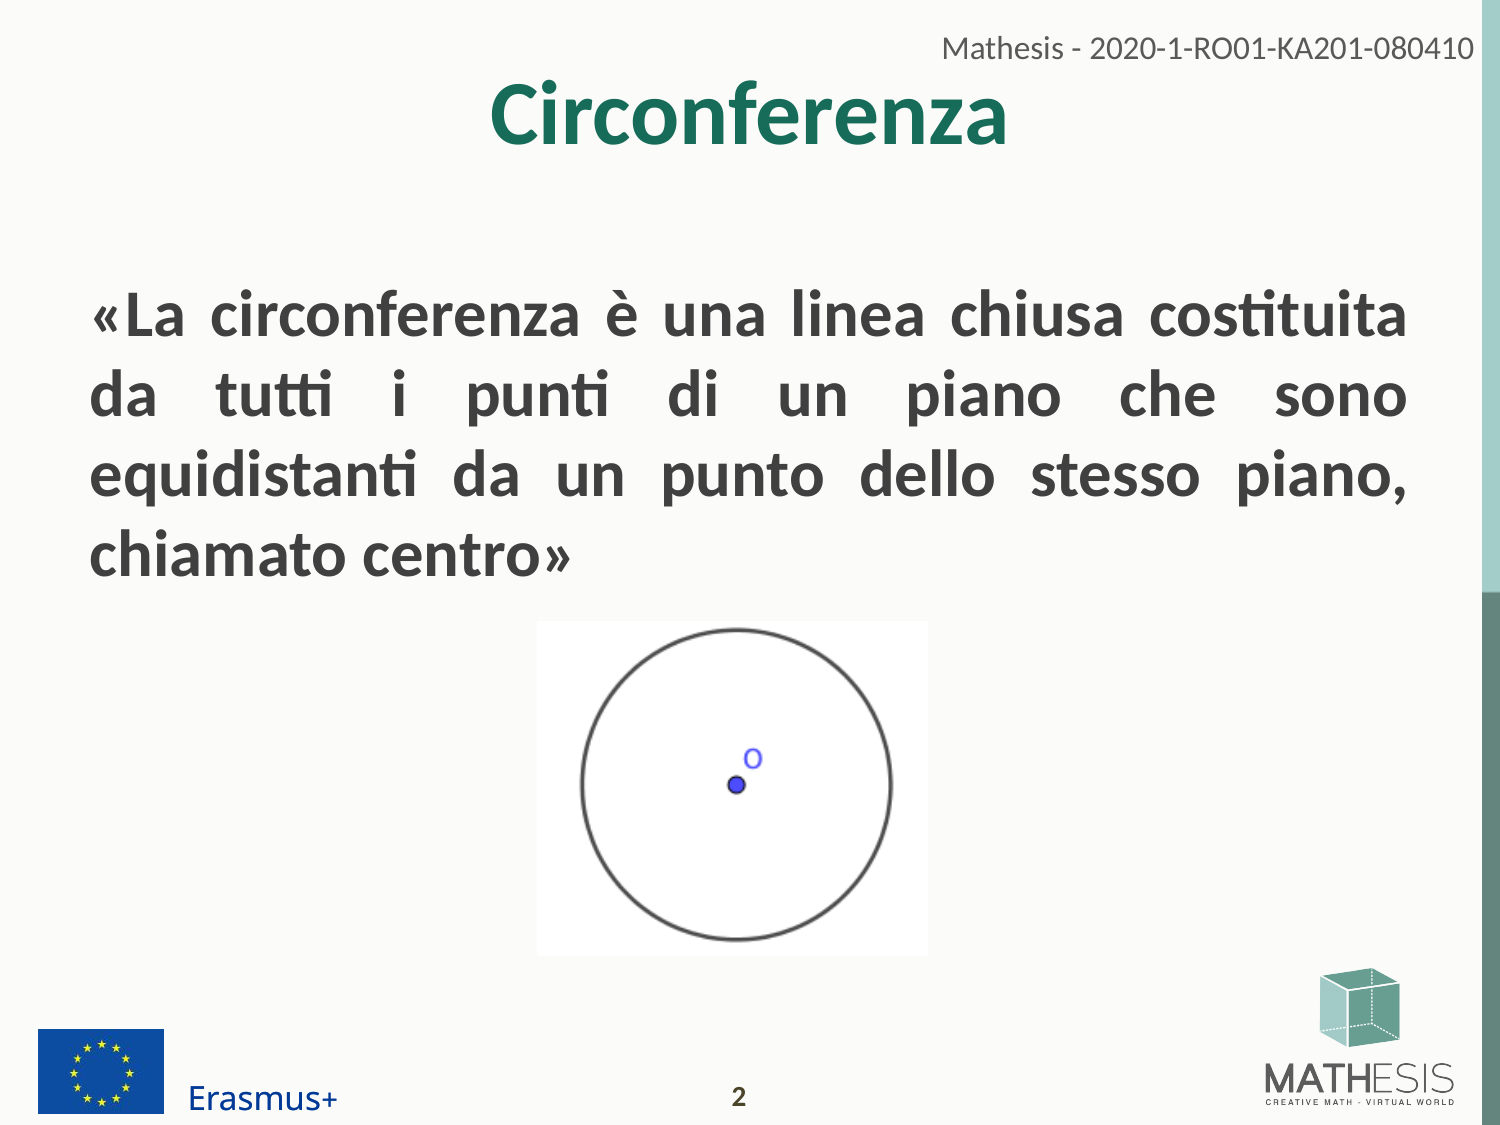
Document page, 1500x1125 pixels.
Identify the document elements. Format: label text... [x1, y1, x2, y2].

list «La circonferenza è una linea chiusa costituita da tutti i punti di un piano che sono equidistanti da un punto dello stesso piano, chiamato centro» [75, 262, 1425, 1005]
title Circonferenza [75, 45, 1425, 233]
picture [38, 1029, 164, 1114]
picture [537, 621, 928, 956]
